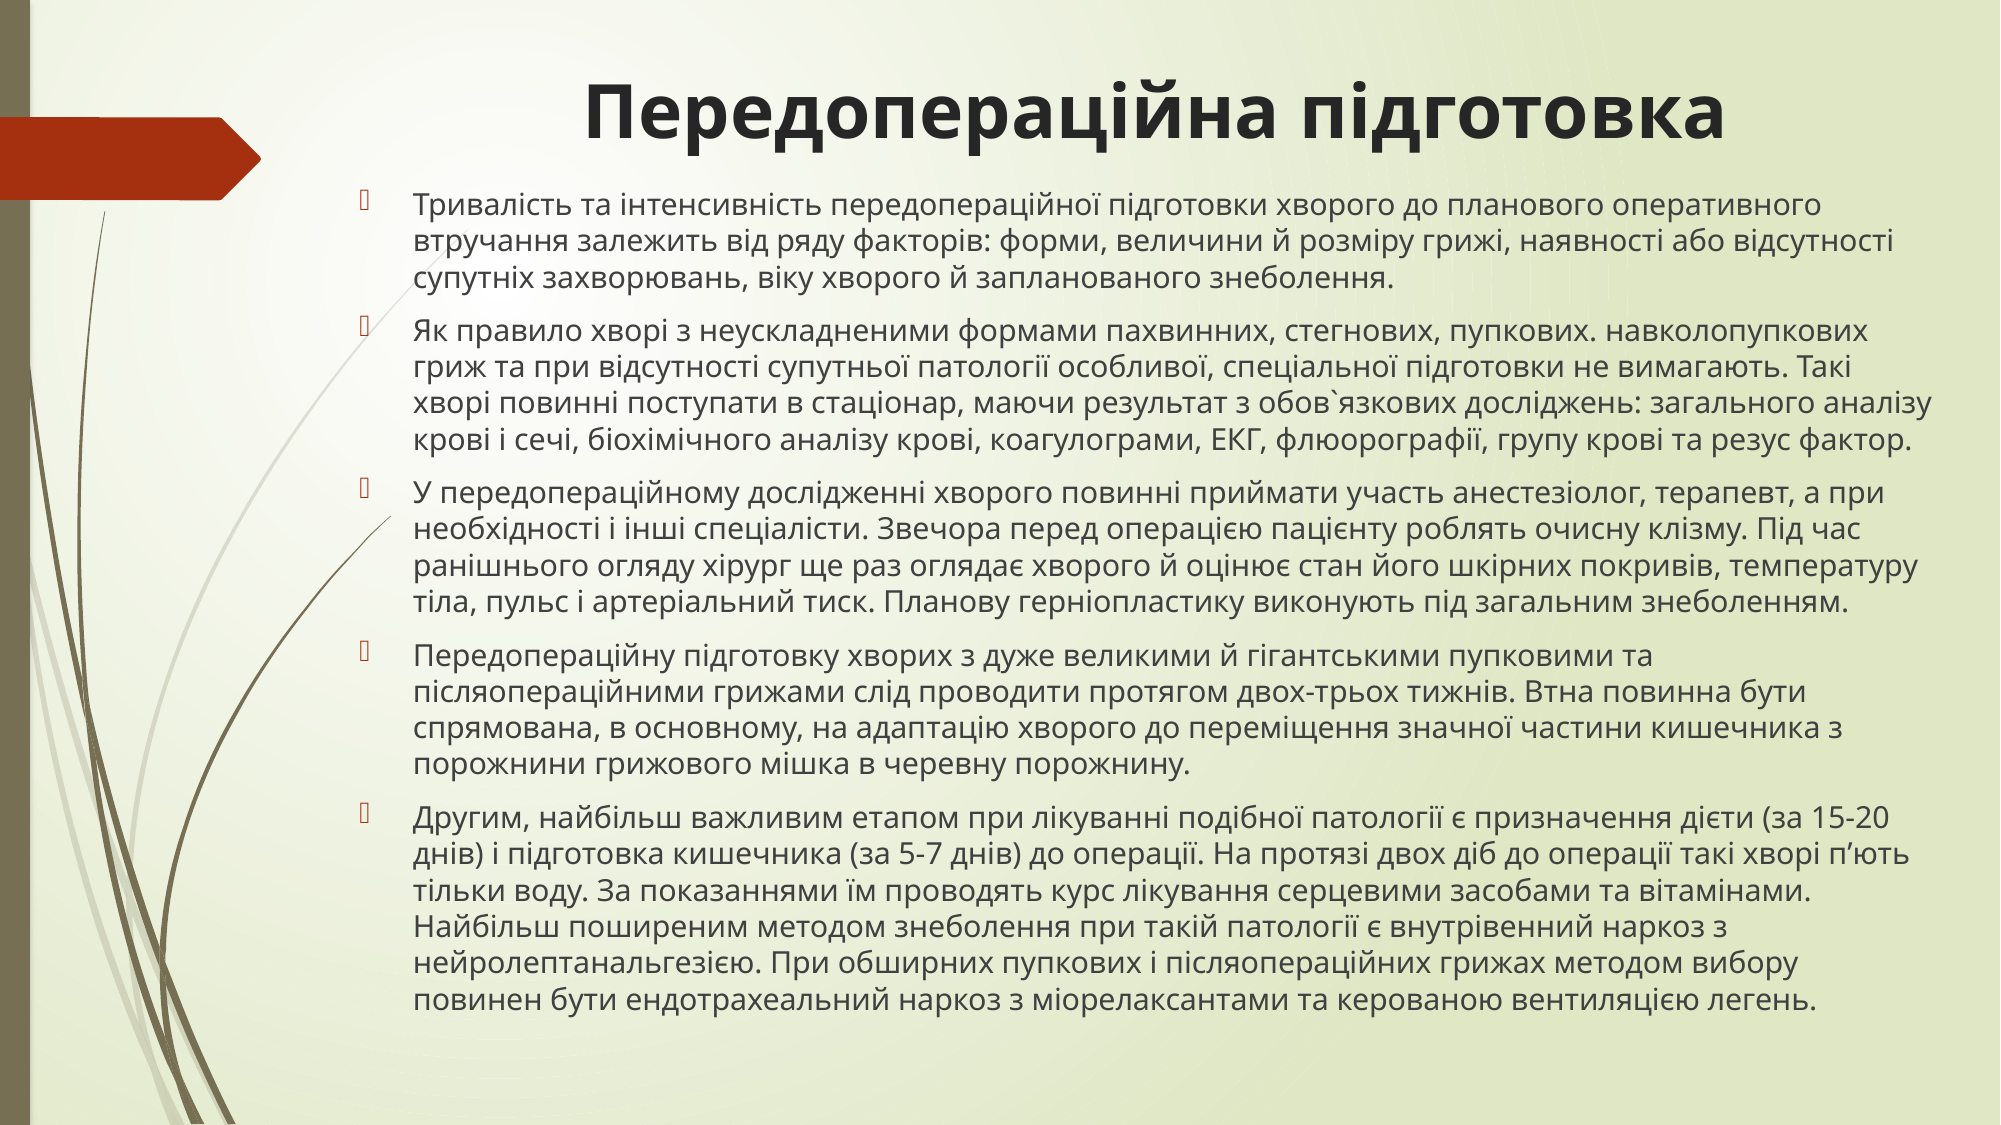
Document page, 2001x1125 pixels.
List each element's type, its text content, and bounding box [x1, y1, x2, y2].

list Тривалість та інтенсивність передопераційної підготовки хворого до планового оперативного втручання залежить від ряду факторів: форми, величини й розміру грижі, наявності або відсутності супутніх захворювань, віку хворого й запланованого знеболення. Як правило хворі з неускладненими формами пахвинних, стегнових, пупкових. навколопупкових гриж та при відсутності супутньої патології особливої, спеціальної підготовки не вимагають. Такі хворі повинні поступати в стаціонар, маючи результат з обов`язкових досліджень: загального аналізу крові і сечі, біохімічного аналізу крові, коагулограми, ЕКГ, флюорографії, групу крові та резус фактор. У передопераційному дослідженні хворого повинні приймати участь анестезіолог, терапевт, а при необхідності і інші спеціалісти. Звечора перед операцією пацієнту роблять очисну клізму. Під час ранішнього огляду хірург ще раз оглядає хворого й оцінює стан його шкірних покривів, температуру тіла, пульс і артеріальний тиск. Планову герніопластику виконують під загальним знеболенням. Передопераційну підготовку хворих з дуже великими й гігантськими пупковими та післяопераційними грижами слід проводити протягом двох-трьох тижнів. Втна повинна бути спрямована, в основному, на адаптацію хворого до переміщення значної частини кишечника з порожнини грижового мішка в черевну порожнину. Другим, найбільш важливим етапом при лікуванні подібної патології є призначення дієти (за 15-20 днів) і підготовка кишечника (за 5-7 днів) до операції. На протязі двох діб до операції такі хворі п’ють тільки воду. За показаннями їм проводять курс лікування серцевими засобами та вітамінами. Найбільш поширеним методом знеболення при такій патології є внутрівенний наркоз з нейролептанальгезією. При обширних пупкових і післяопераційних грижах методом вибору повинен бути ендотрахеальний наркоз з міорелаксантами та керованою вентиляцією легень. [344, 177, 1950, 1084]
title Передопераційна підготовка [424, 55, 1887, 177]
